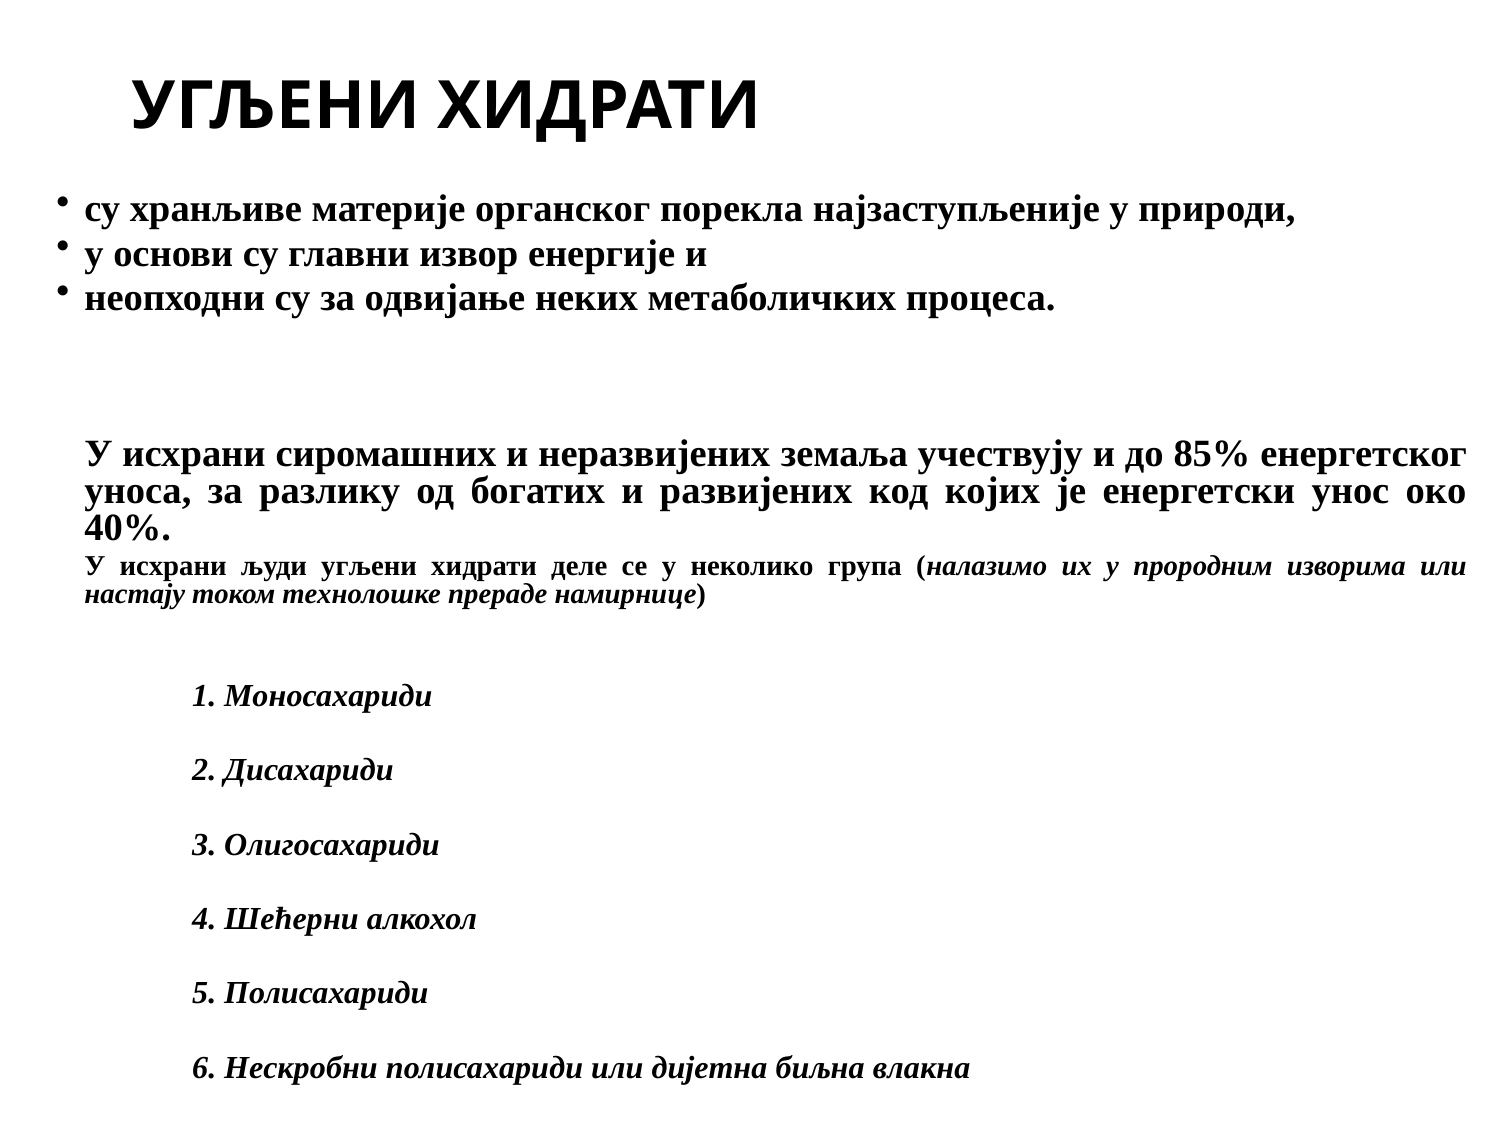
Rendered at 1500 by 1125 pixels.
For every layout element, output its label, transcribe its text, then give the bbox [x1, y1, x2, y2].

subtitle су хранљиве материје органског порекла најзаступљеније у природи, у основи су главни извор енергије и неопходни су за одвијање неких метаболичких процеса. У исхрани сиромашних и неразвијених земаља учествују и до 85% енергетског уноса, за разлику од богатих и развијених код којих је енергетски унос oкo 40%. У исхрани људи угљени хидрати деле се у неколико група (налазимо их у прородним изворима или настају током технолошке прераде намирнице) 1. Моносахариди 2. Дисахариди 3. Олигосахариди 4. Шећерни алкохол 5. Полисахариди 6. Нескробни полисахариди или дијетна биљна влакна [41, 184, 1483, 1094]
text_box УГЉЕНИ ХИДРАТИ [117, 54, 1429, 150]
